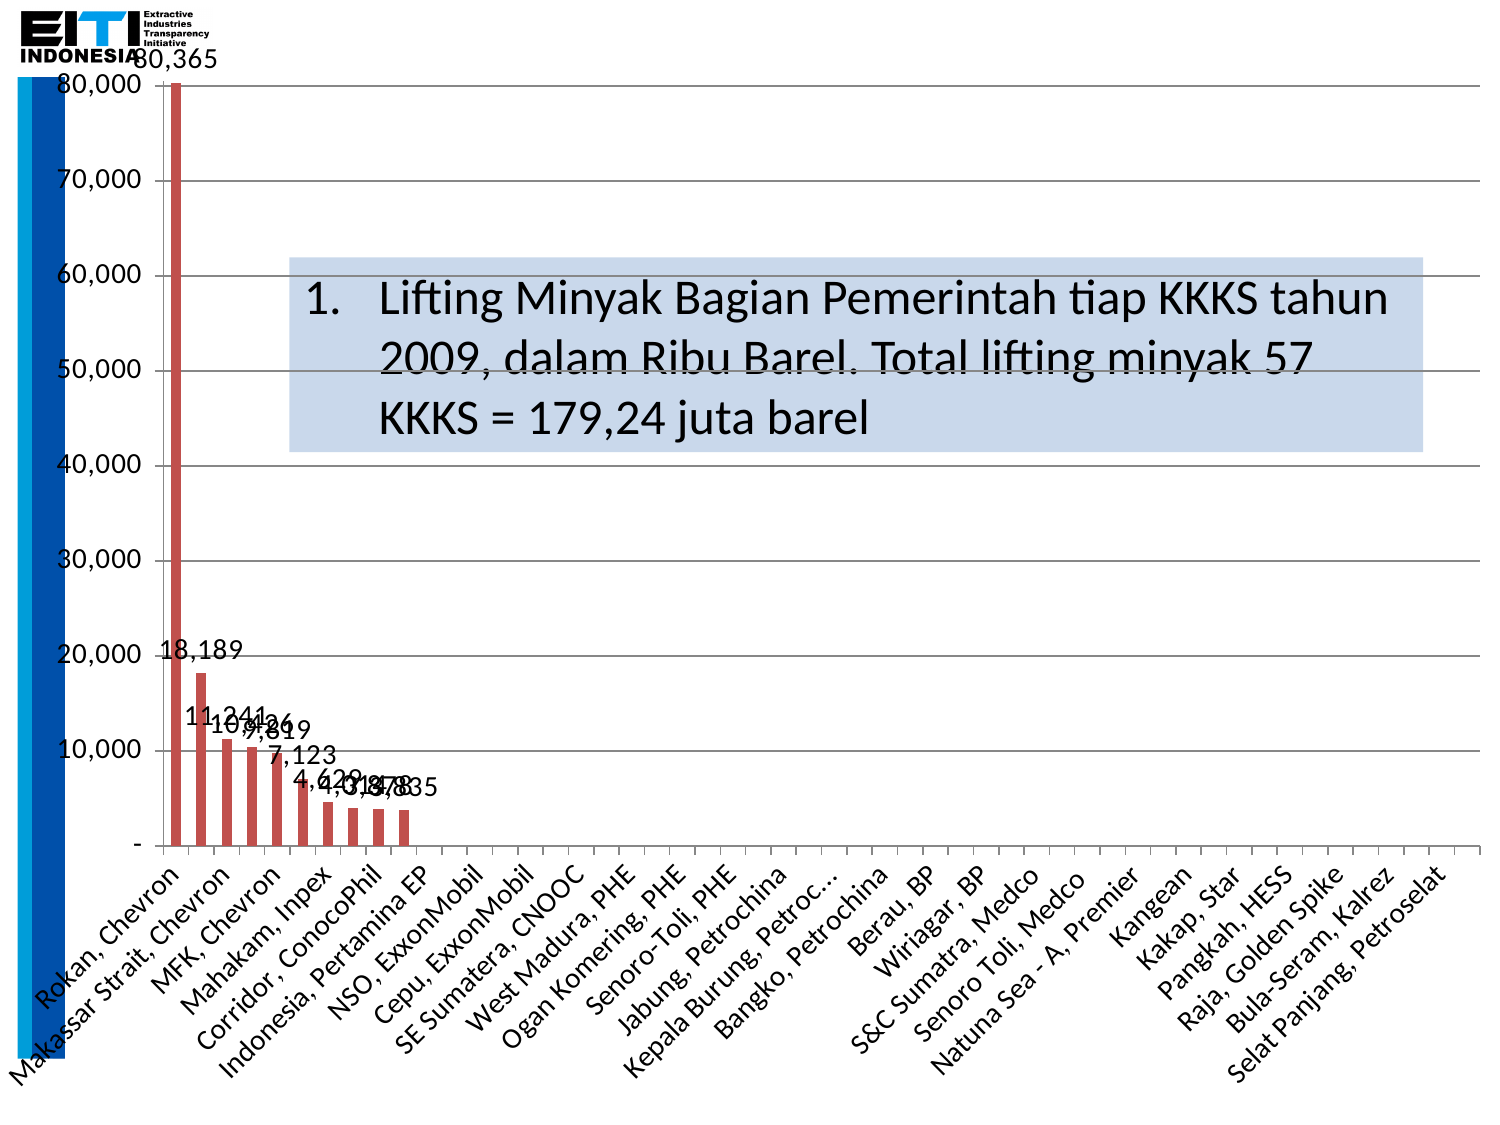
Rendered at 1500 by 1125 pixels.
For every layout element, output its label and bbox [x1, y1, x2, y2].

chart [4, 42, 1496, 1095]
picture [17, 7, 213, 42]
